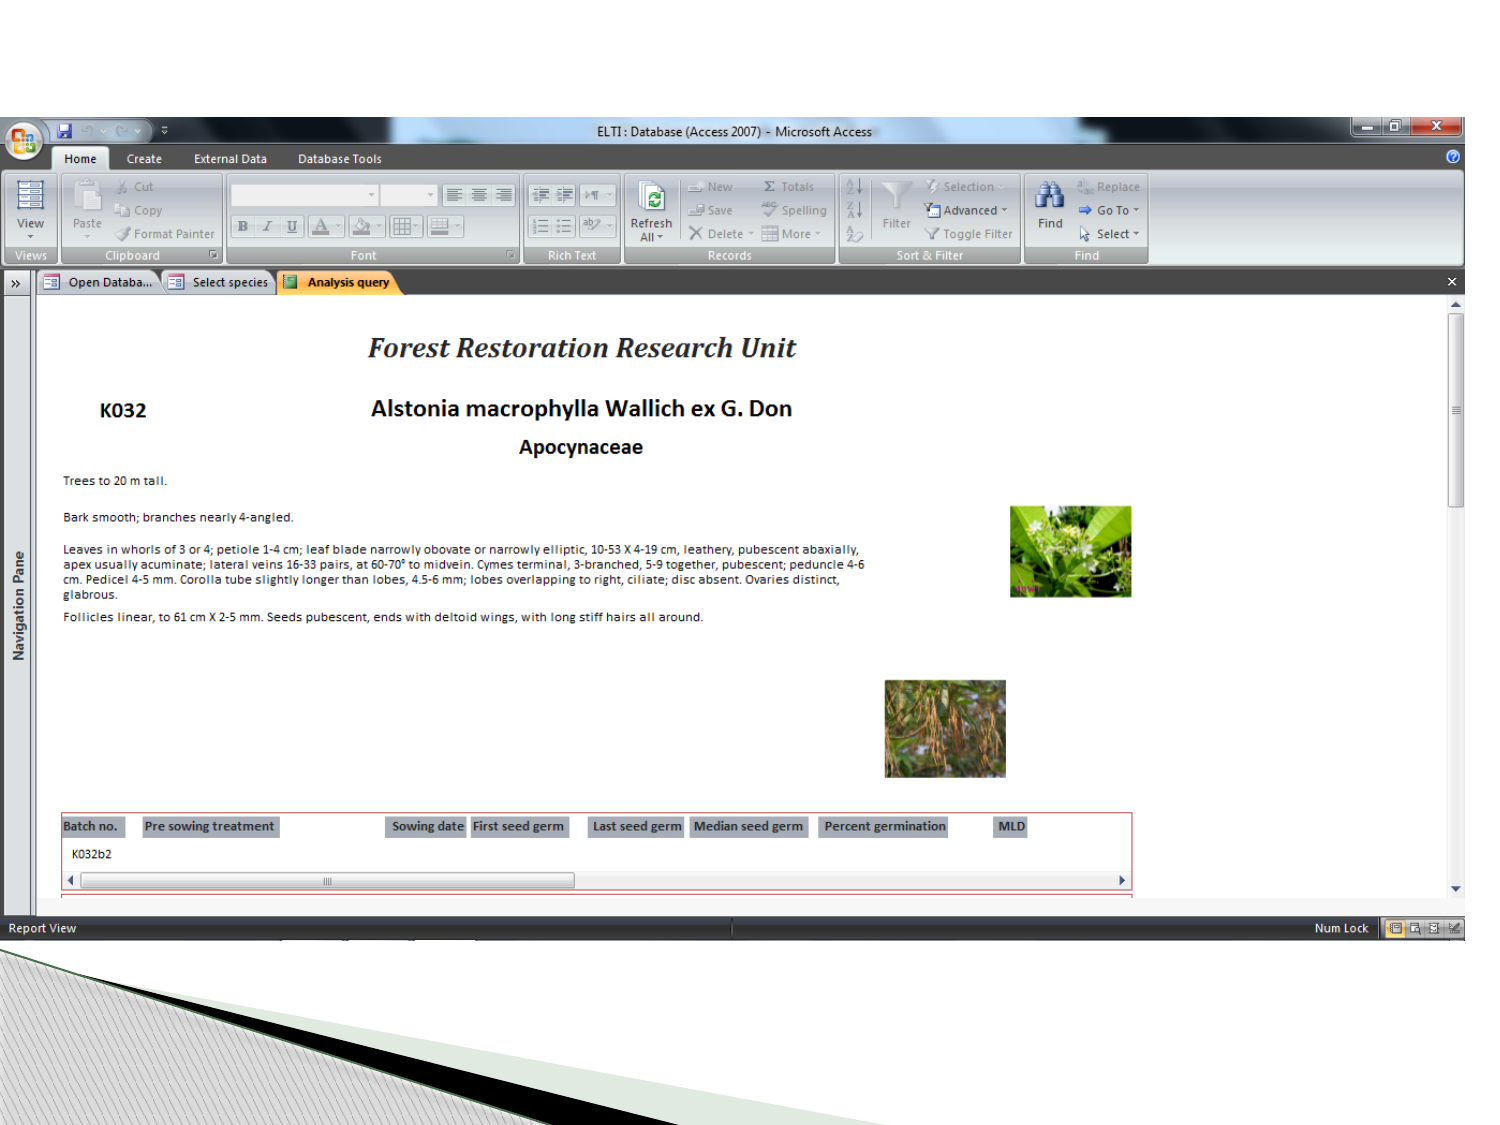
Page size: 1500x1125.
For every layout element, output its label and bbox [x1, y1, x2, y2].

picture [0, 116, 1466, 941]
